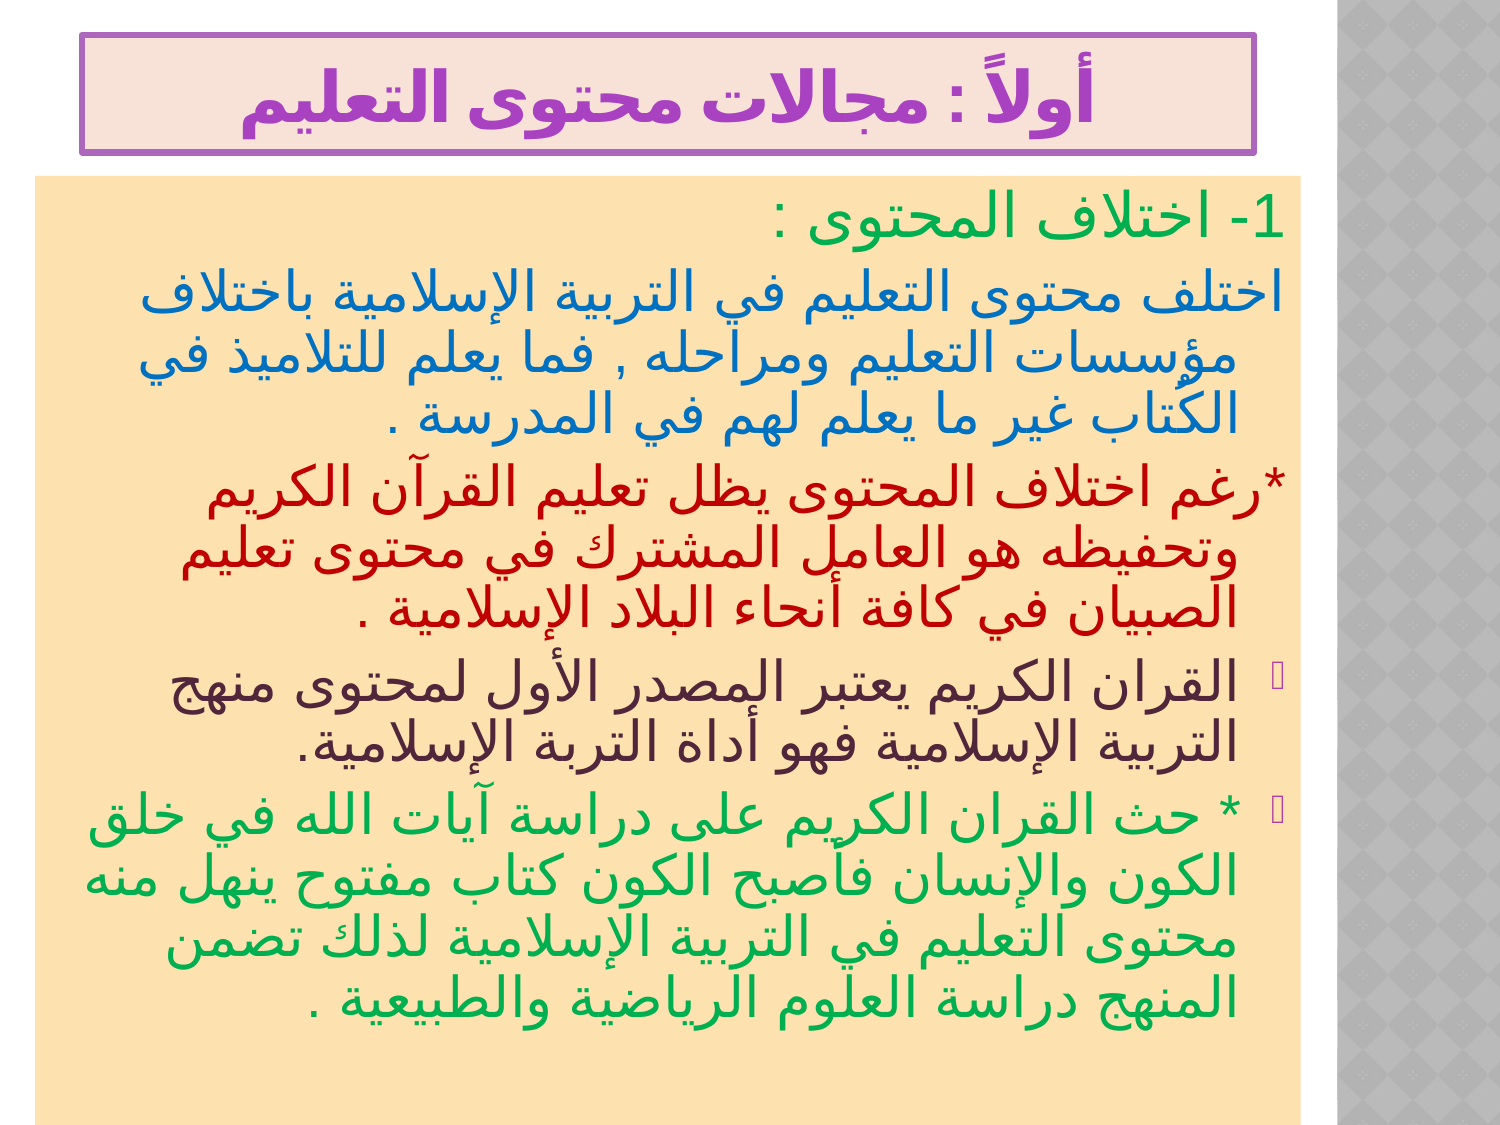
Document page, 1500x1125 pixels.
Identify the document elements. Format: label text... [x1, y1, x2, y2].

title أولاً : مجالات محتوى التعليم [79, 32, 1257, 156]
list 1- اختلاف المحتوى : اختلف محتوى التعليم في التربية الإسلامية باختلاف مؤسسات التعليم ومراحله , فما يعلم للتلاميذ في الكُتاب غير ما يعلم لهم في المدرسة . *رغم اختلاف المحتوى يظل تعليم القرآن الكريم وتحفيظه هو العامل المشترك في محتوى تعليم الصبيان في كافة أنحاء البلاد الإسلامية . القران الكريم يعتبر المصدر الأول لمحتوى منهج التربية الإسلامية فهو أداة التربة الإسلامية. * حث القران الكريم على دراسة آيات الله في خلق الكون والإنسان فأصبح الكون كتاب مفتوح ينهل منه محتوى التعليم في التربية الإسلامية لذلك تضمن المنهج دراسة العلوم الرياضية والطبيعية . [34, 175, 1301, 1125]
